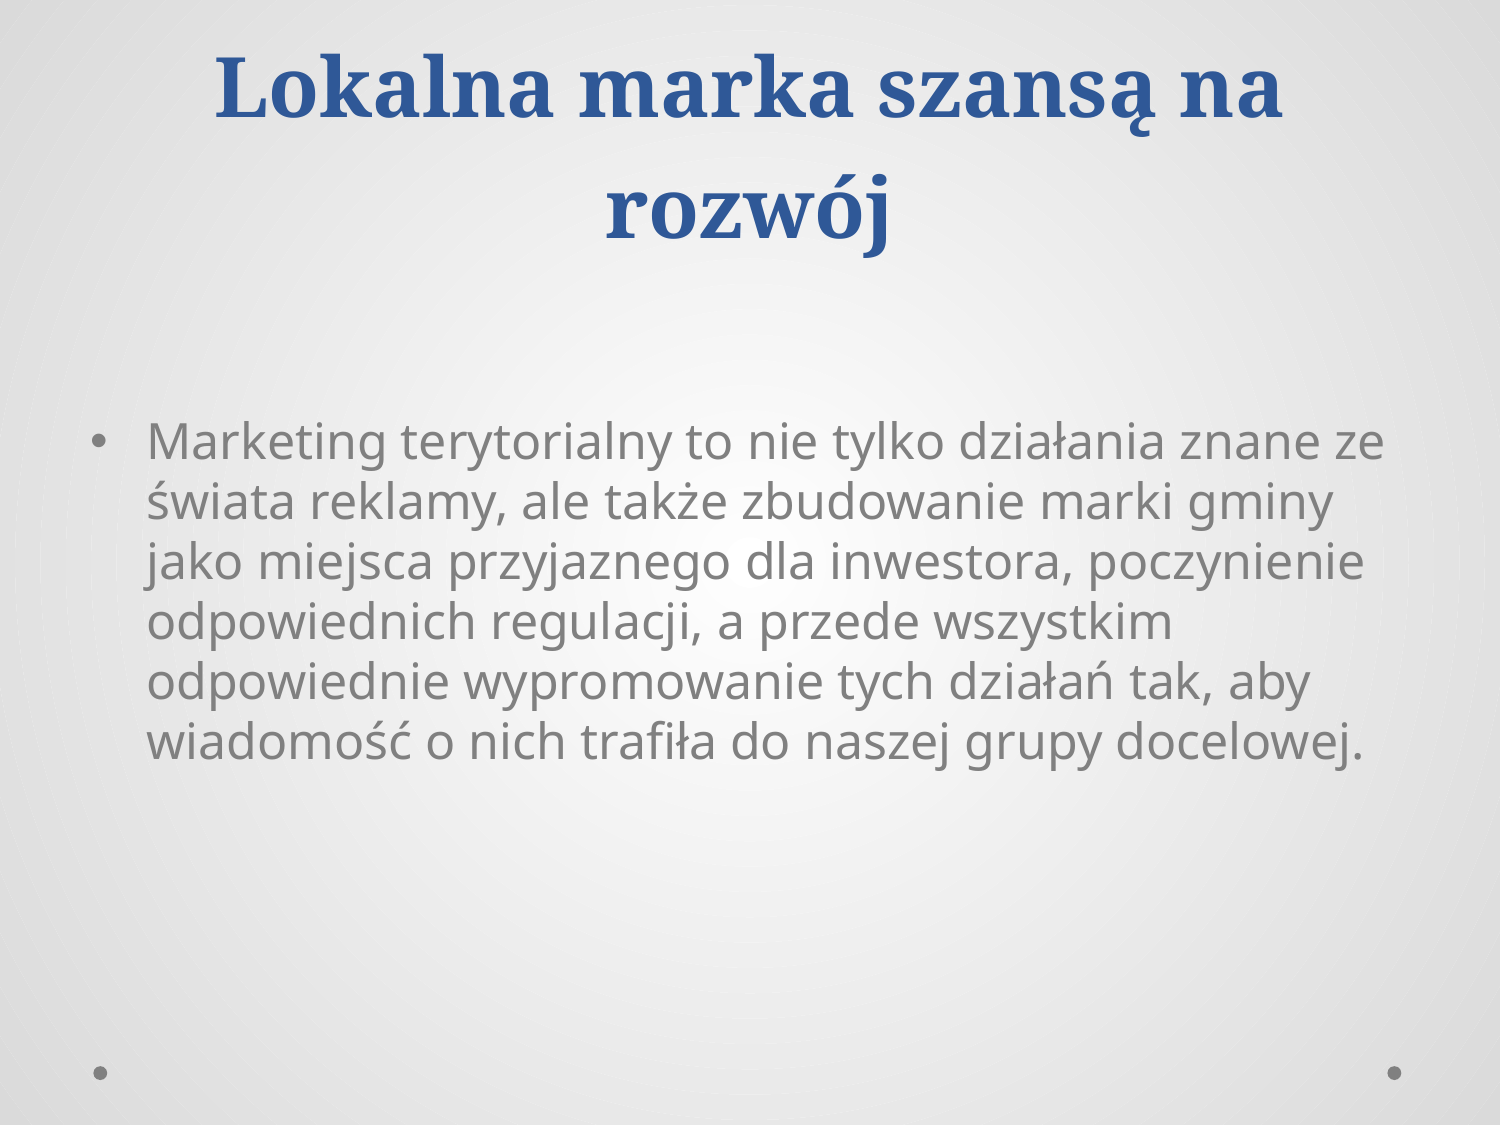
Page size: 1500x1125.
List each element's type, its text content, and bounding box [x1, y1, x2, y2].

title Lokalna marka szansą na rozwój [75, 0, 1425, 262]
list Marketing terytorialny to nie tylko działania znane ze świata reklamy, ale także zbudowanie marki gminy jako miejsca przyjaznego dla inwestora, poczynienie odpowiednich regulacji, a przede wszystkim odpowiednie wypromowanie tych działań tak, aby wiadomość o nich trafiła do naszej grupy docelowej. [75, 262, 1425, 1005]
